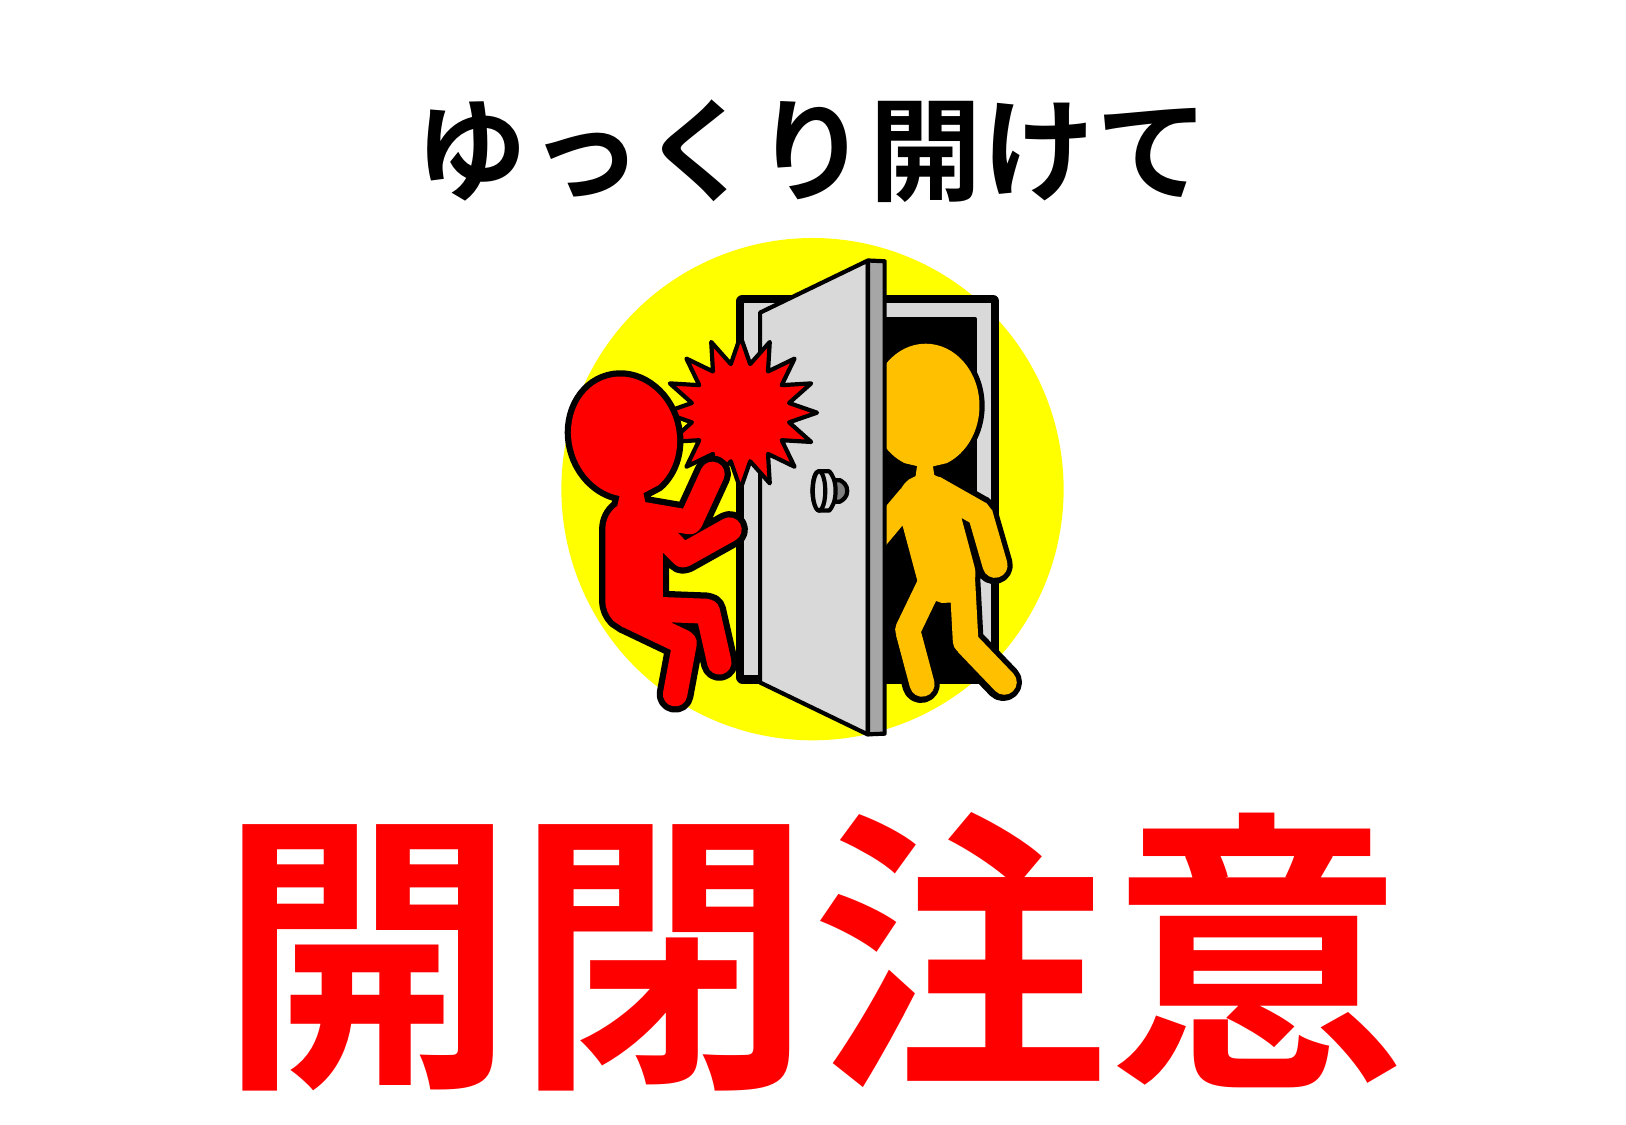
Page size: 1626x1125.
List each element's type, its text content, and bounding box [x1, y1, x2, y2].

text_box 開閉注意 [0, 761, 1625, 1125]
text_box ゆっくり開けて [0, 73, 1625, 223]
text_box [561, 237, 1064, 741]
